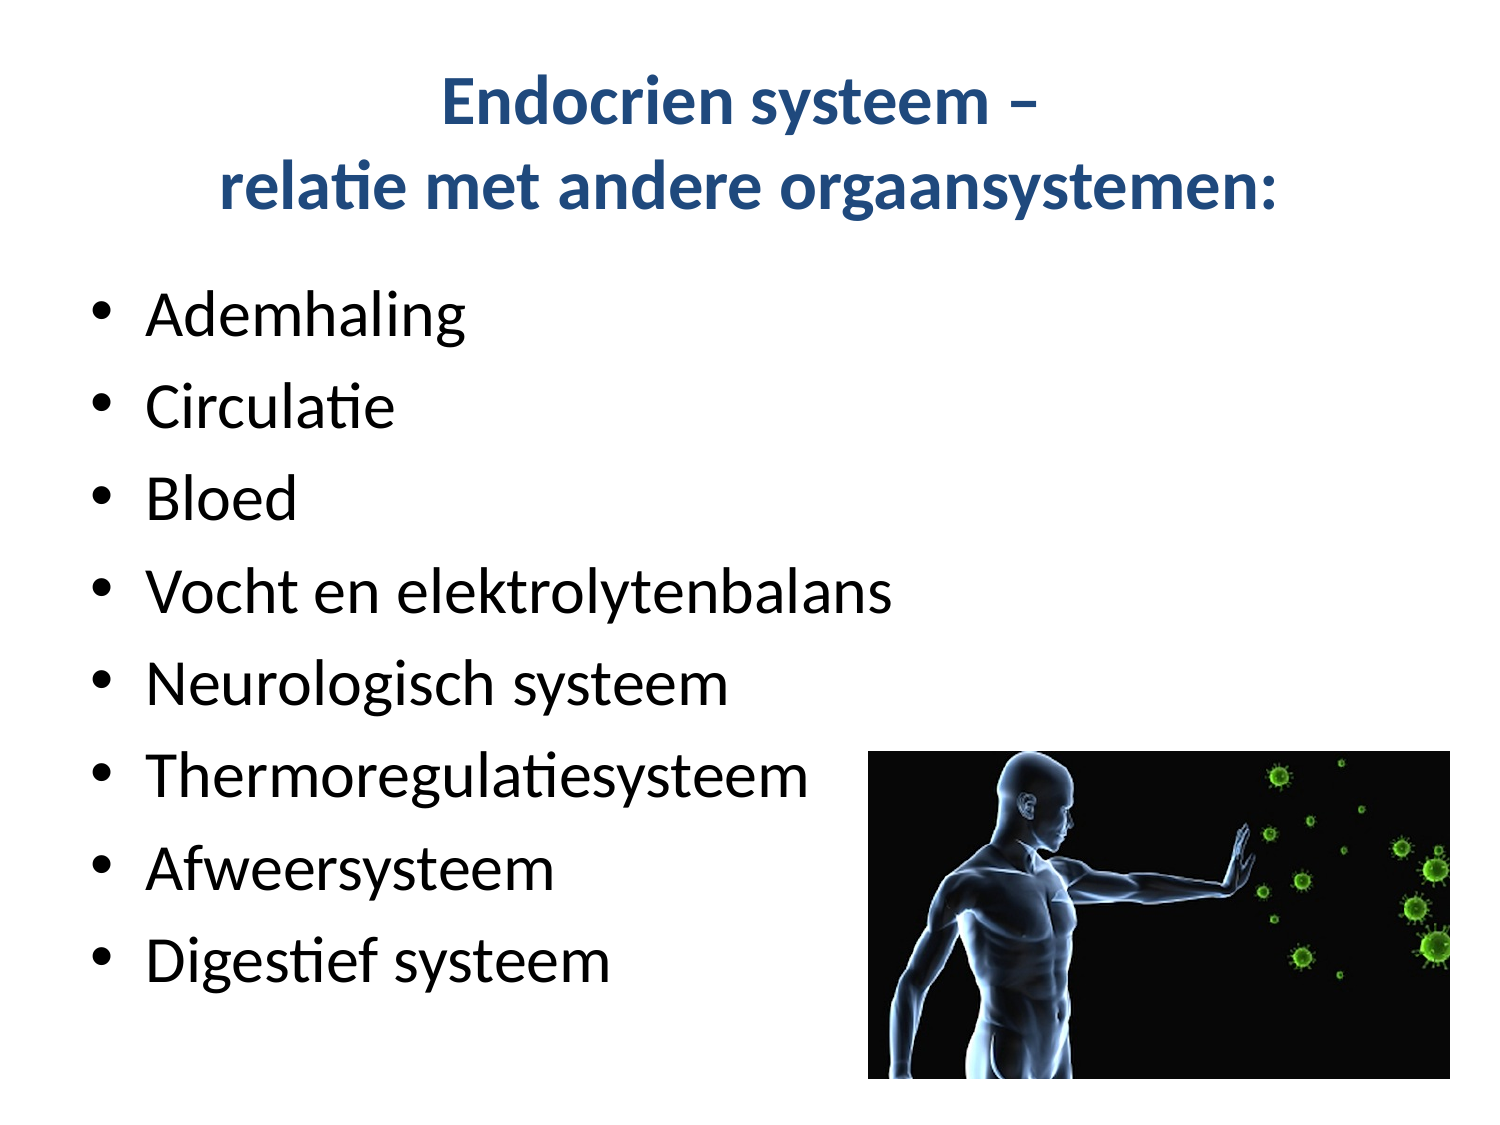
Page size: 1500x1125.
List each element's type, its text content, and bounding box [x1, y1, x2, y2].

list Ademhaling Circulatie Bloed Vocht en elektrolytenbalans Neurologisch systeem Thermoregulatiesysteem Afweersysteem Digestief systeem [75, 262, 1425, 1005]
title Endocrien systeem – relatie met andere orgaansystemen: [75, 45, 1425, 233]
picture [867, 751, 1450, 1079]
